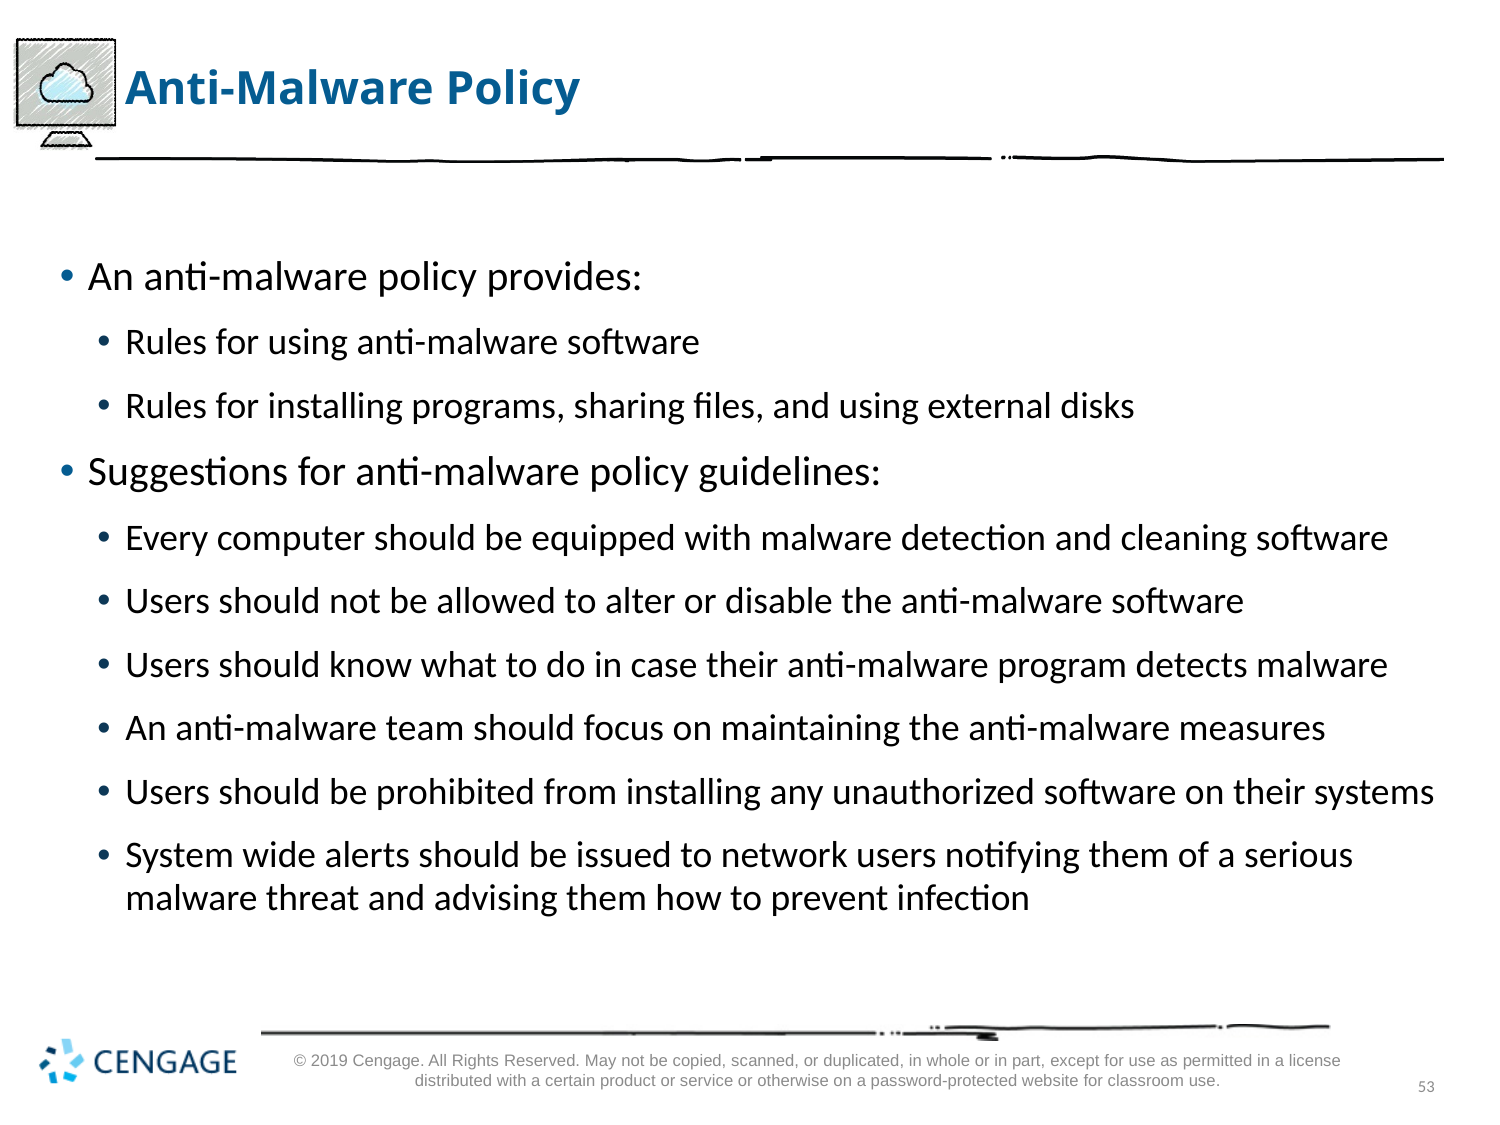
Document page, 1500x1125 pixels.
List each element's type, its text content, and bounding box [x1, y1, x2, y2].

picture [95, 155, 1444, 163]
picture [261, 1024, 1331, 1041]
picture [19, 1025, 249, 1096]
list An anti-malware policy provides: Rules for using anti-malware software Rules for installing programs, sharing files, and using external disks Suggestions for anti-malware policy guidelines: Every computer should be equipped with malware detection and cleaning software Users should not be allowed to alter or disable the anti-malware software Users should know what to do in case their anti-malware program detects malware An anti-malware team should focus on maintaining the anti-malware measures Users should be prohibited from installing any unauthorized software on their systems System wide alerts should be issued to network users notifying them of a serious malware threat and advising them how to prevent infection [59, 252, 1441, 927]
picture [13, 36, 117, 151]
footer © 2019 Cengage. All Rights Reserved. May not be copied, scanned, or duplicated, in whole or in part, except for use as permitted in a license distributed with a certain product or service or otherwise on a password-protected website for classroom use. [262, 1050, 1375, 1091]
title Anti-Malware Policy [125, 66, 1442, 116]
